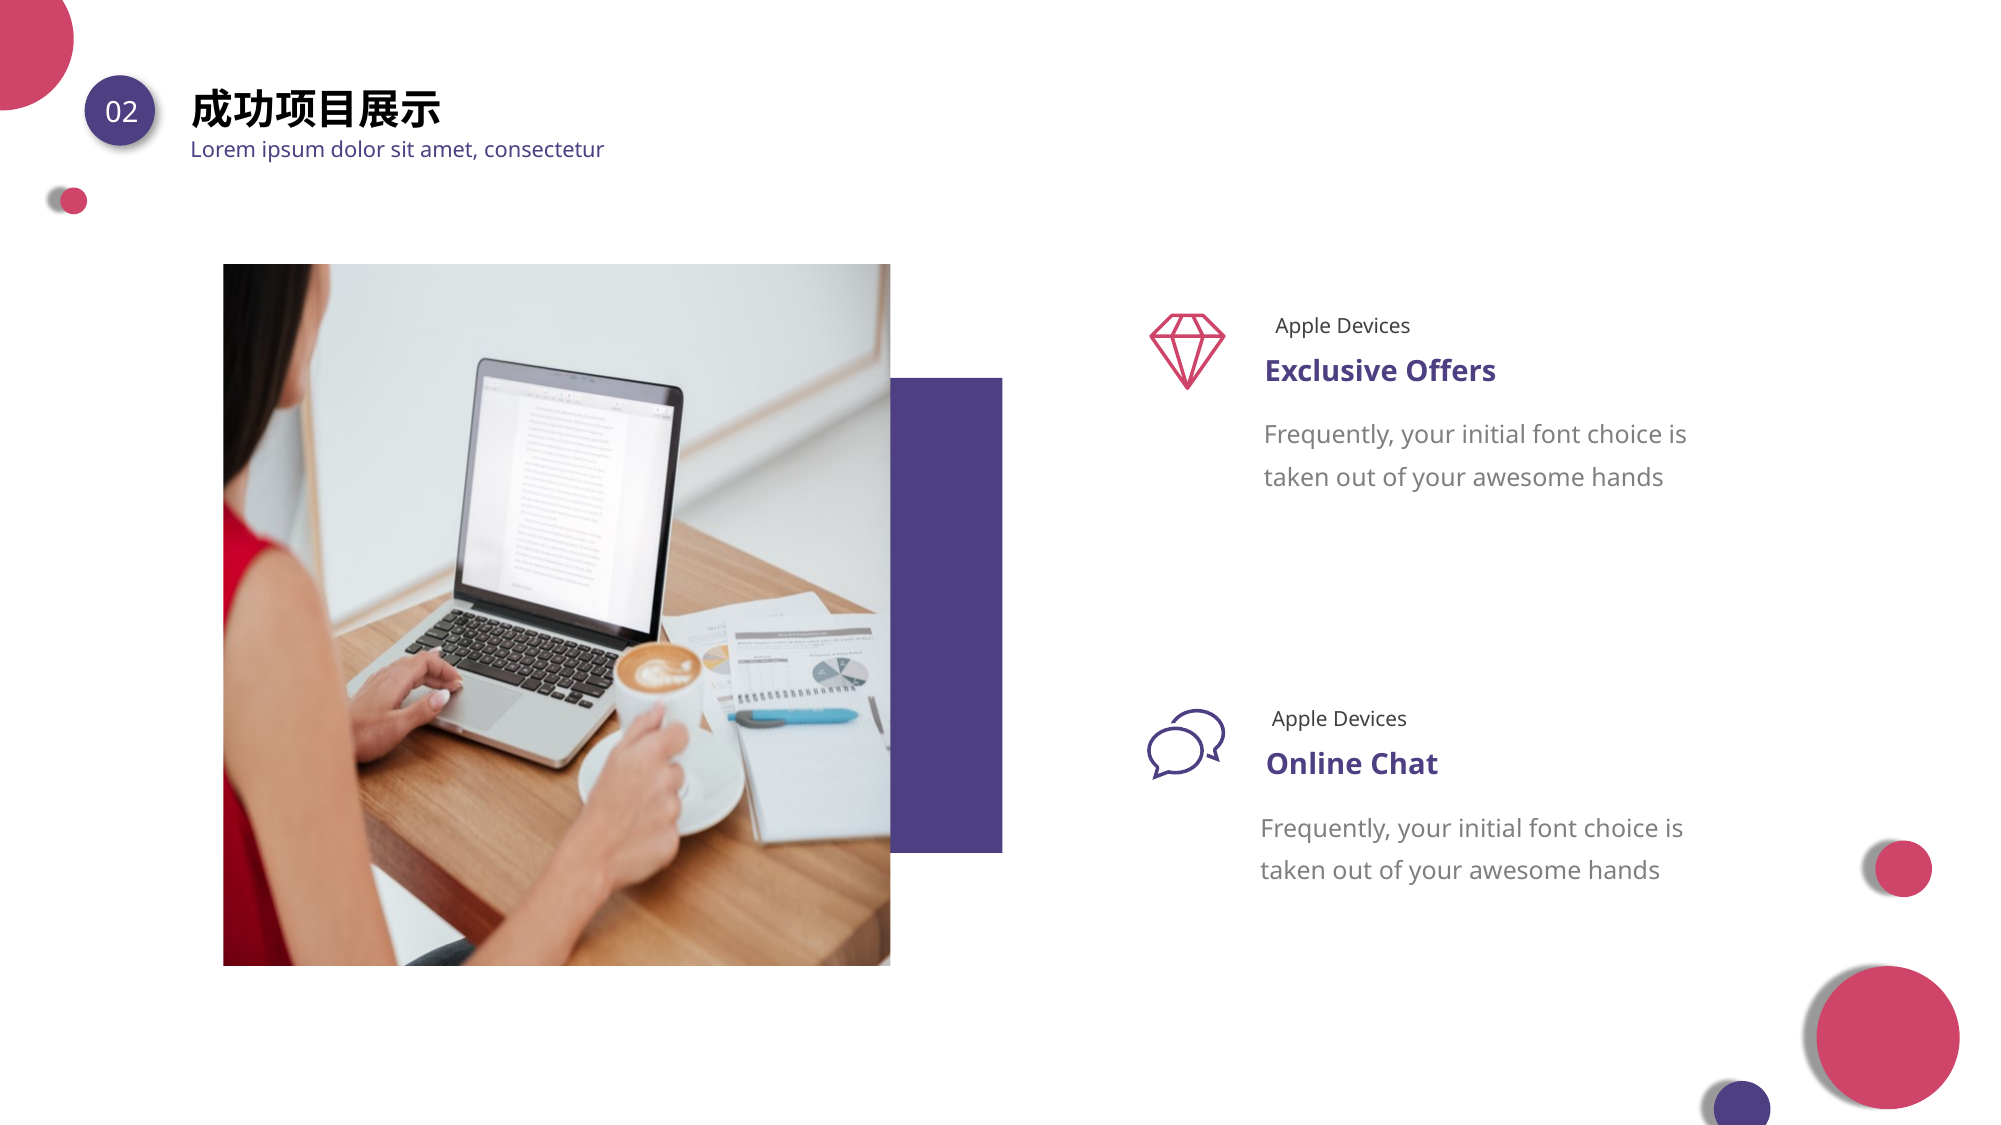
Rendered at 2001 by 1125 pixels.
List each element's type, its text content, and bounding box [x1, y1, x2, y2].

text_box [222, 263, 891, 967]
text_box 成功项目展示 [176, 75, 458, 127]
text_box [1149, 313, 1226, 390]
text_box [1712, 1079, 1772, 1125]
text_box Frequently, your initial font choice is taken out of your awesome hands [1242, 791, 1706, 894]
text_box [1874, 839, 1934, 899]
text_box [93, 74, 147, 86]
text_box Exclusive Offers [1249, 344, 1512, 395]
text_box [95, 137, 145, 147]
text_box [0, 0, 75, 112]
text_box [83, 89, 90, 131]
text_box Online Chat [1251, 738, 1454, 788]
text_box [1147, 726, 1204, 780]
text_box [891, 377, 1003, 854]
text_box Apple Devices [1257, 698, 1422, 738]
text_box Frequently, your initial font choice is taken out of your awesome hands [1246, 397, 1709, 500]
text_box Apple Devices [1260, 305, 1426, 344]
text_box 02 [90, 86, 183, 137]
text_box Lorem ipsum dolor sit amet, consectetur [175, 127, 733, 169]
text_box [59, 186, 89, 216]
text_box [1170, 708, 1226, 763]
text_box [1815, 965, 1961, 1111]
